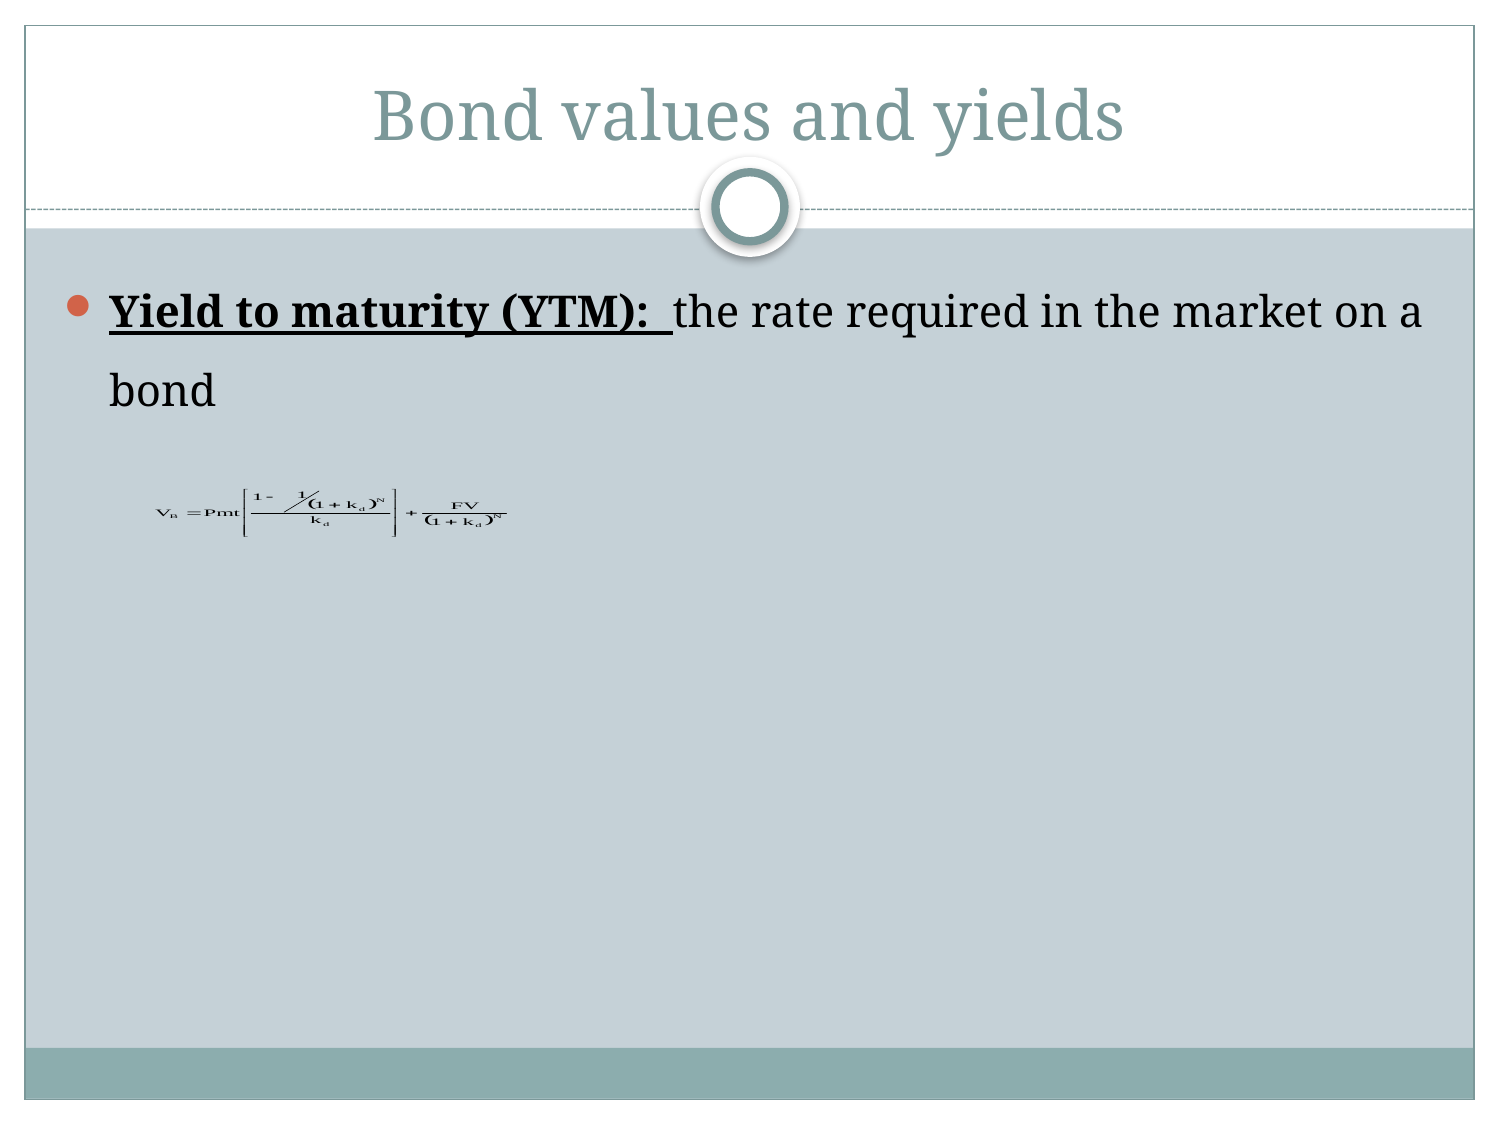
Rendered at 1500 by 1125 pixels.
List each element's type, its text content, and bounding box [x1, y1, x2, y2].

title Bond values and yields [49, 37, 1450, 162]
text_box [149, 487, 1363, 838]
list Yield to maturity (YTM): the rate required in the market on a bond [49, 250, 1445, 1088]
